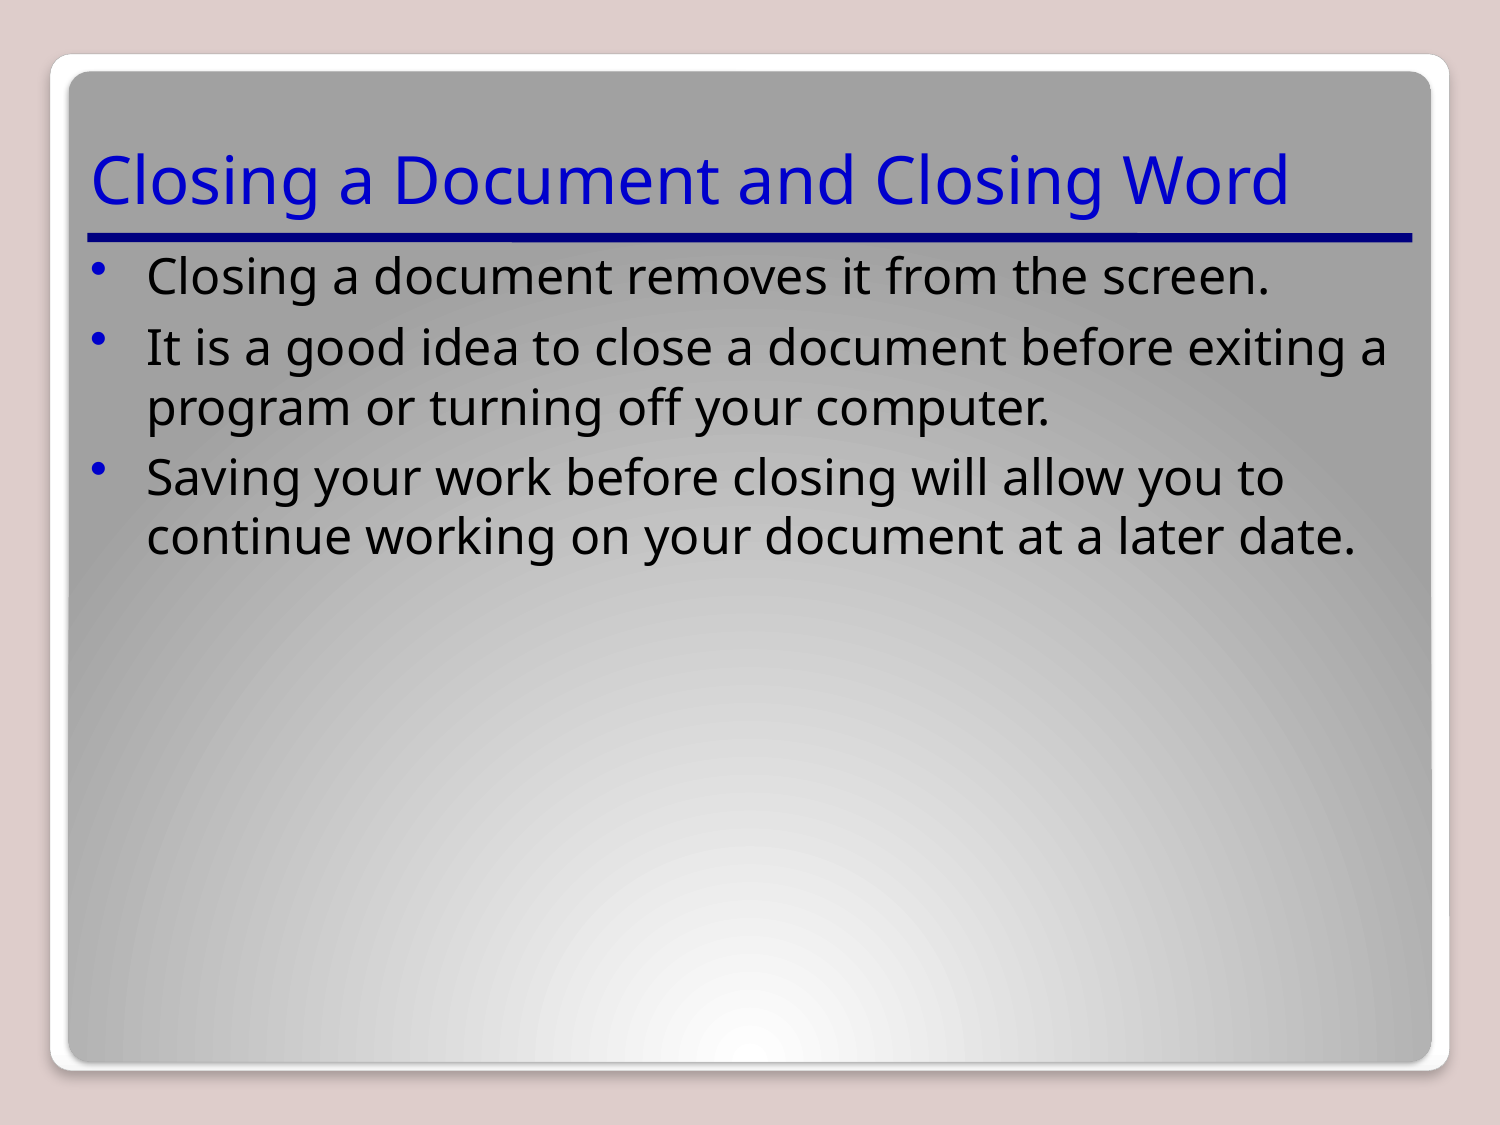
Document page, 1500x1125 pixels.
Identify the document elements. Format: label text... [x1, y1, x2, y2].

title Closing a Document and Closing Word [74, 74, 1426, 226]
list Closing a document removes it from the screen. It is a good idea to close a document before exiting a program or turning off your computer. Saving your work before closing will allow you to continue working on your document at a later date. [74, 237, 1426, 1063]
